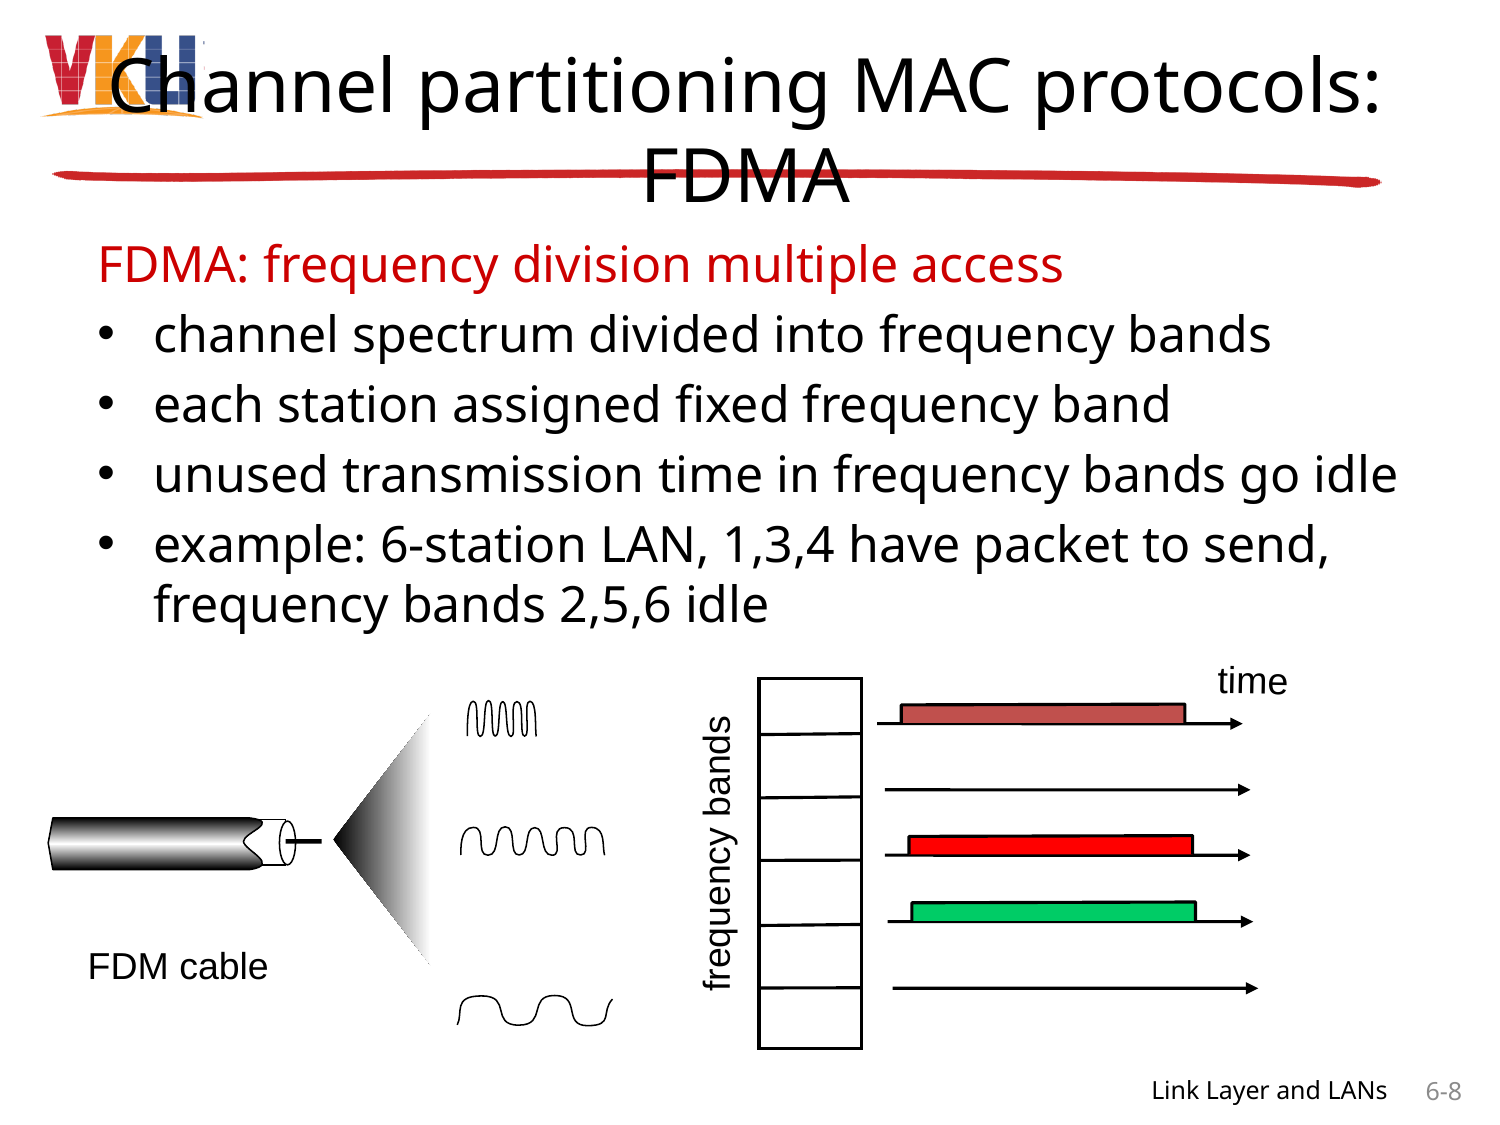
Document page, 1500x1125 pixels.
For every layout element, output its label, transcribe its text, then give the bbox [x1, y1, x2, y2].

picture [30, 21, 211, 129]
footer Link Layer and LANs [1045, 1069, 1404, 1110]
text_box [909, 835, 1193, 855]
text_box [460, 826, 605, 856]
text_box [901, 704, 1185, 723]
text_box [877, 717, 1243, 730]
text_box FDM cable [72, 934, 284, 995]
text_box [759, 988, 862, 1049]
text_box [884, 849, 1251, 862]
text_box [892, 982, 1259, 995]
list FDMA: frequency division multiple access channel spectrum divided into frequency bands each station assigned fixed frequency band unused transmission time in frequency bands go idle example: 6-station LAN, 1,3,4 have packet to send, frequency bands 2,5,6 idle [82, 224, 1432, 988]
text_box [47, 817, 322, 870]
text_box [467, 700, 537, 737]
text_box [759, 678, 862, 987]
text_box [887, 901, 1254, 922]
text_box [333, 713, 431, 966]
text_box [457, 995, 613, 1026]
text_box time [1202, 648, 1305, 711]
title Channel partitioning MAC protocols: FDMA [37, 33, 1454, 222]
picture [46, 164, 1397, 194]
text_box [884, 783, 1251, 797]
text_box frequency bands [685, 700, 745, 1007]
slide_number 6-8 [1387, 1069, 1478, 1115]
